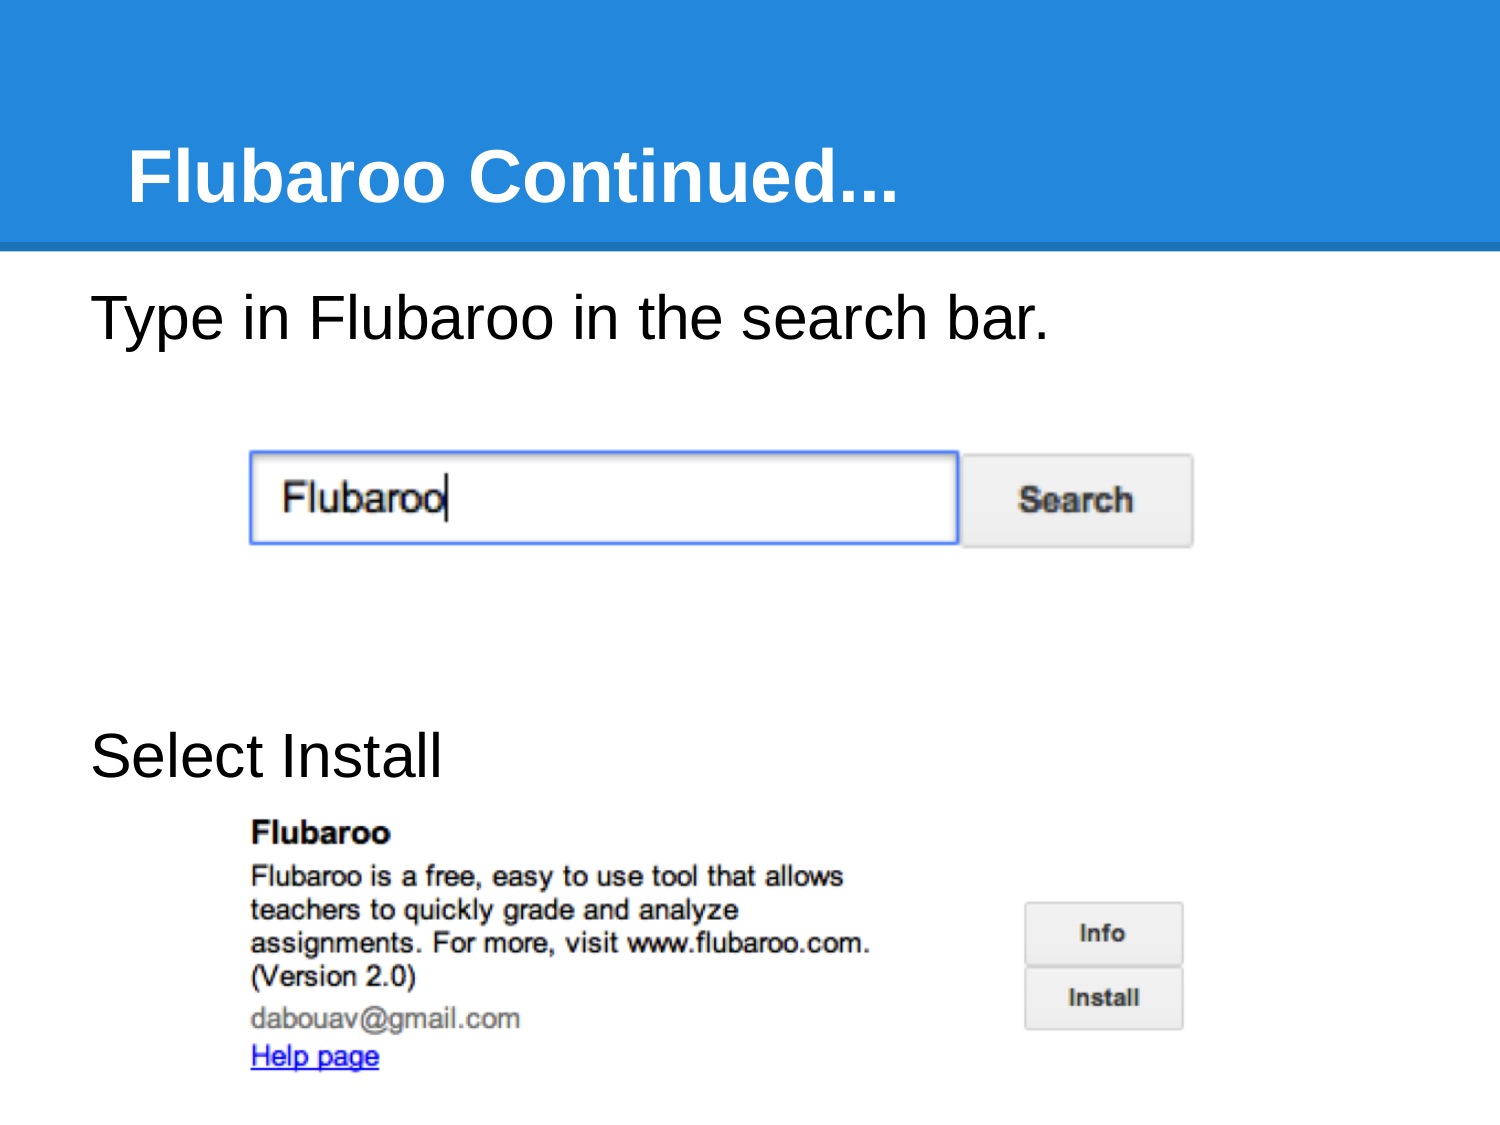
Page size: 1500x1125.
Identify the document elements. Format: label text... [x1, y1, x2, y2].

text_box [233, 804, 1226, 1100]
text_box [233, 395, 1267, 602]
title Flubaroo Continued... [75, 14, 1425, 233]
list Type in Flubaroo in the search bar. Select Install [75, 262, 1425, 931]
